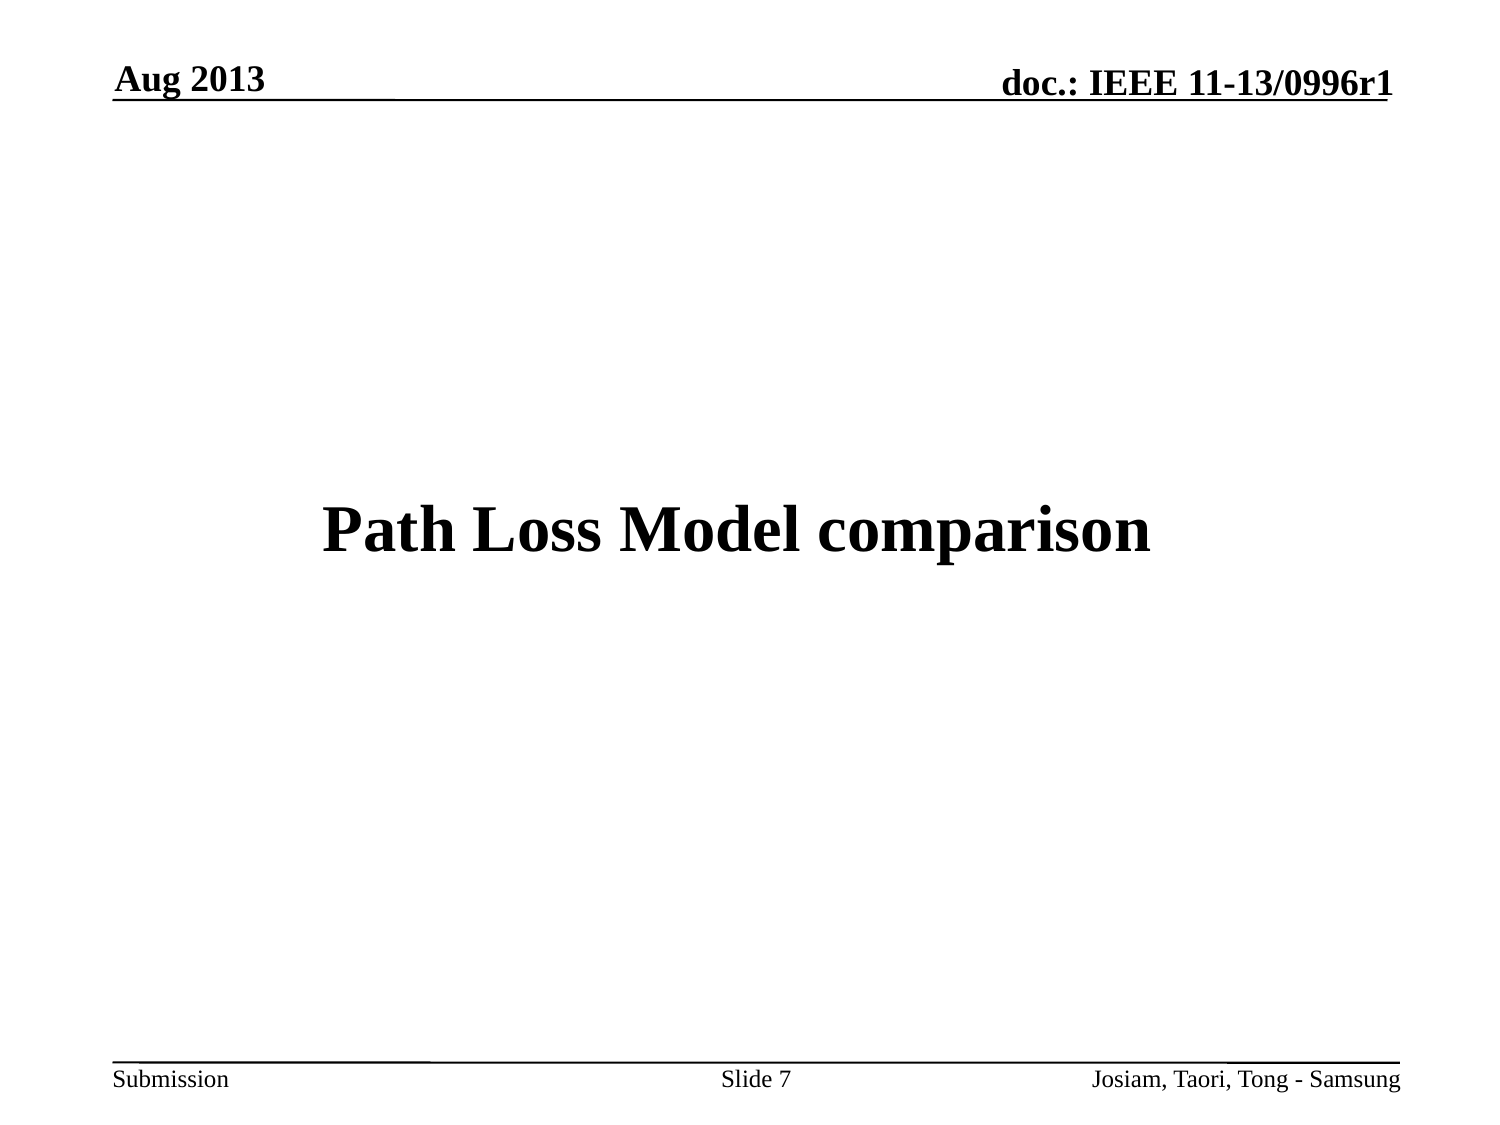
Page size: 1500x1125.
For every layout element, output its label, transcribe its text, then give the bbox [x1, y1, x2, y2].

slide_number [114, 54, 493, 100]
footer Josiam, Taori, Tong - Samsung [878, 1061, 1402, 1093]
title Path Loss Model comparison [99, 437, 1375, 613]
slide_number Slide 7 [712, 1061, 800, 1123]
